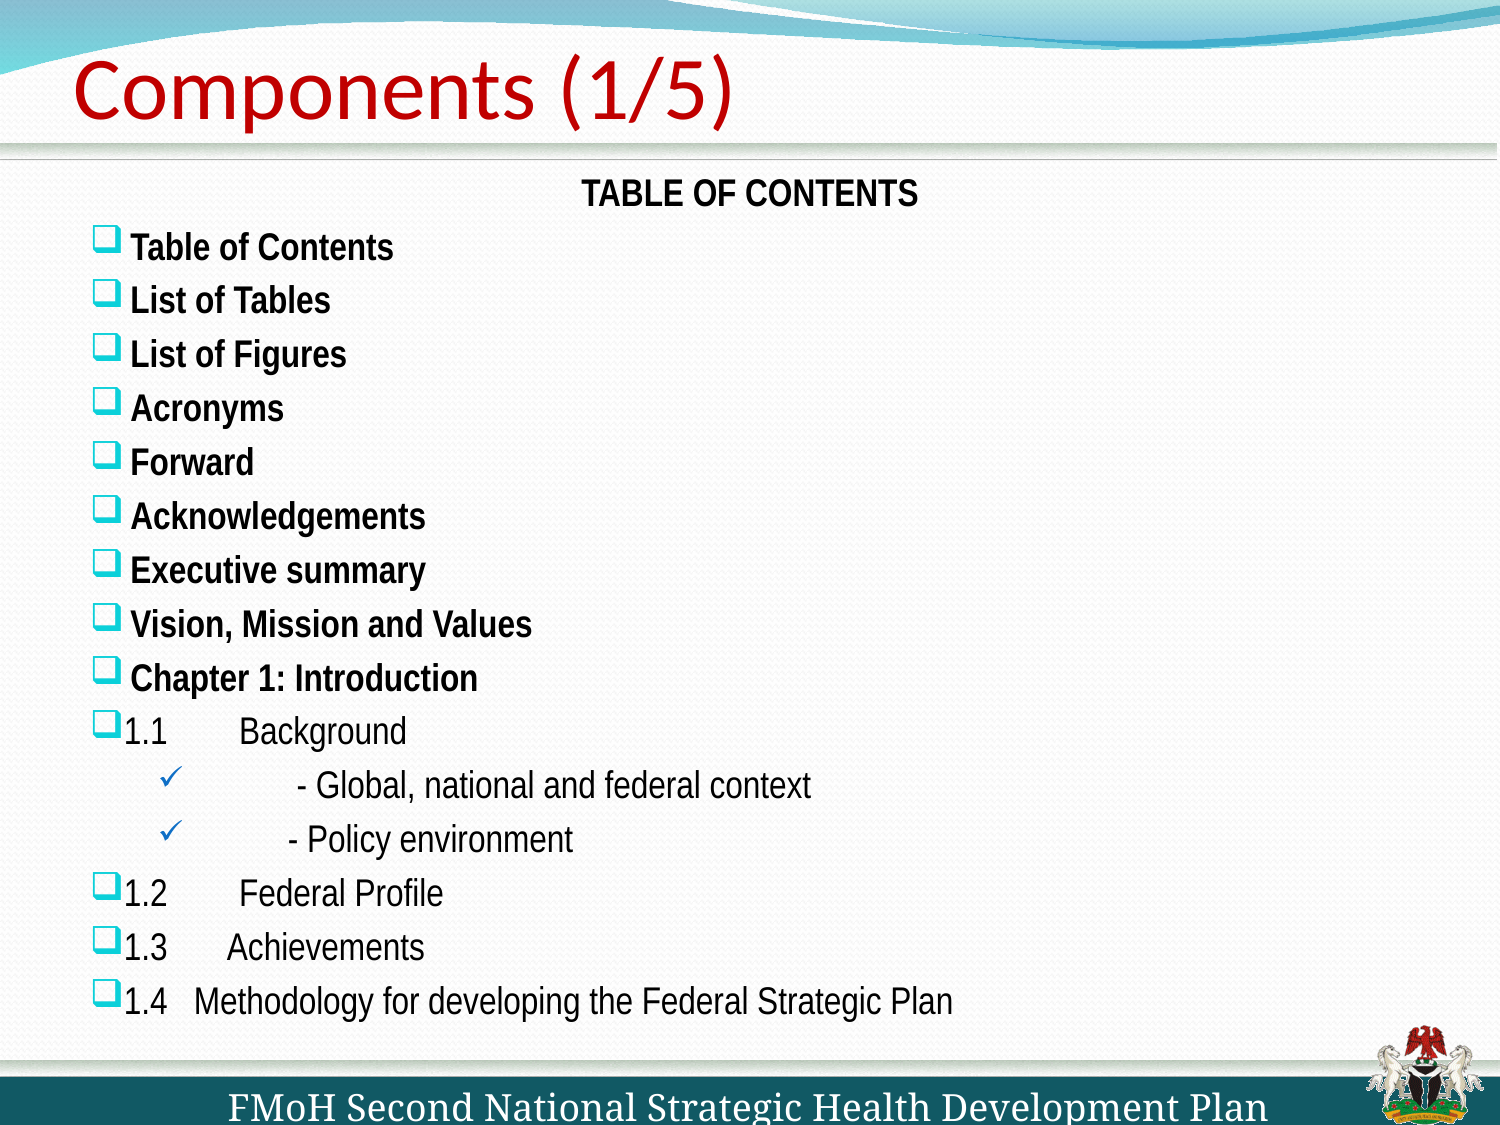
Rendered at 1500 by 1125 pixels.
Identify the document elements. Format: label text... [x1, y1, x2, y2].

list TABLE OF CONTENTS Table of Contents List of Tables List of Figures Acronyms Forward Acknowledgements Executive summary Vision, Mission and Values Chapter 1: Introduction 1.1 Background - Global, national and federal context - Policy environment 1.2 Federal Profile 1.3 Achievements 1.4 Methodology for developing the Federal Strategic Plan [75, 160, 1425, 1038]
picture [0, 143, 1497, 161]
picture [0, 1022, 1500, 1125]
title Components (1/5) [73, 21, 1424, 138]
